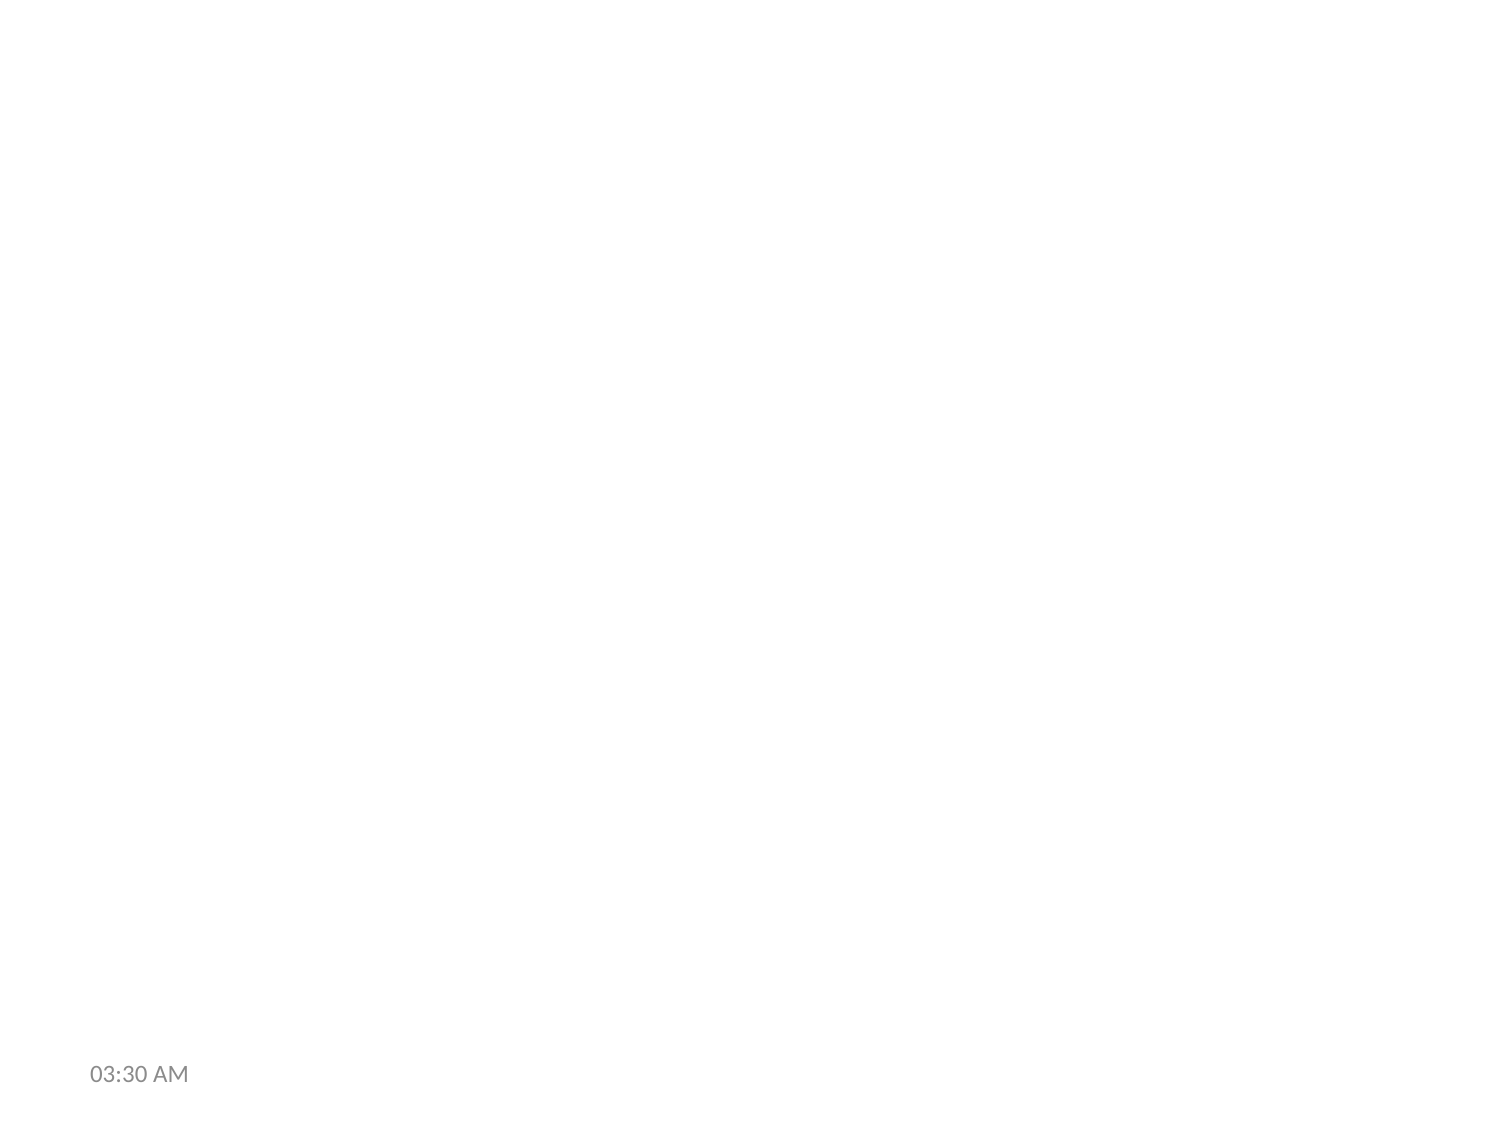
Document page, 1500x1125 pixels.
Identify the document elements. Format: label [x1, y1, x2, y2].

slide_number [75, 1042, 425, 1103]
